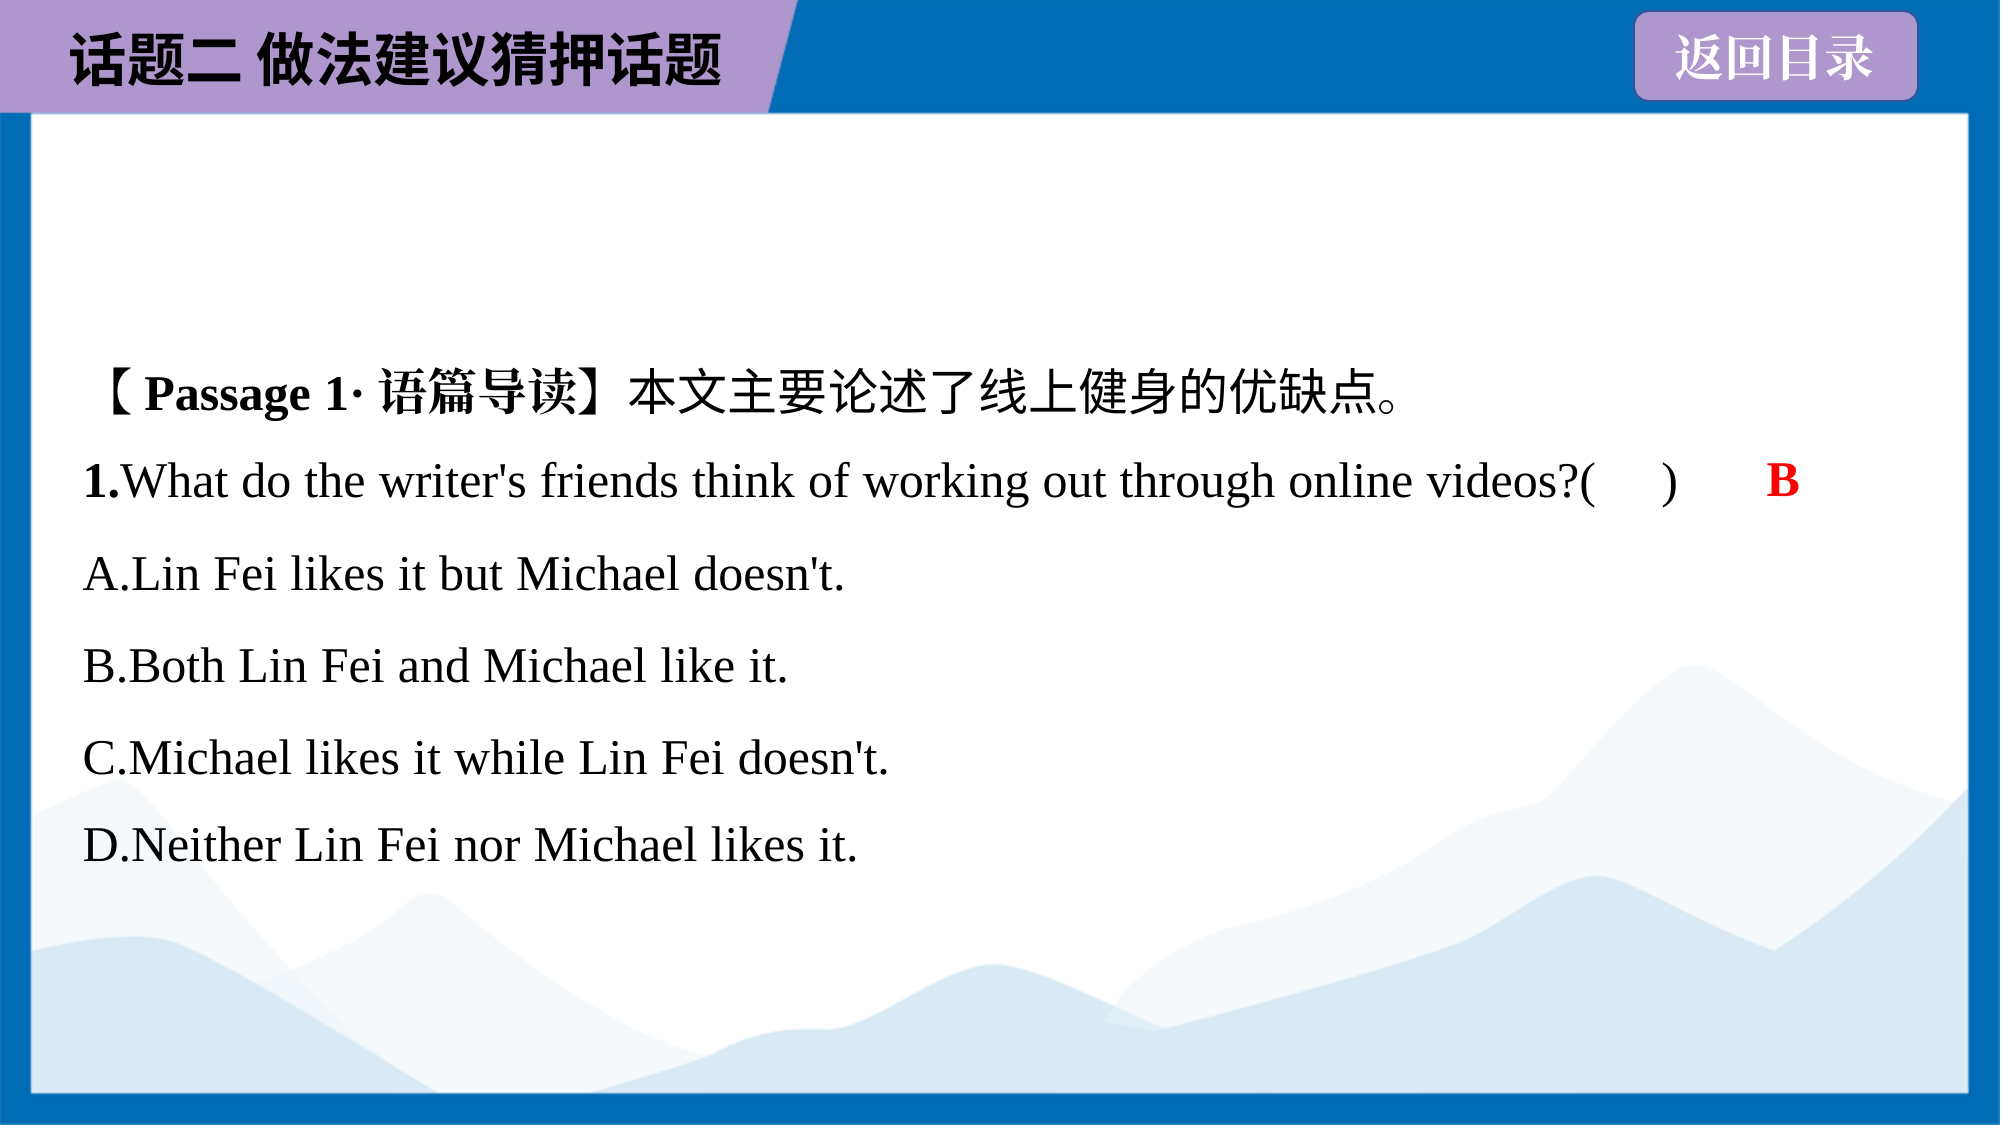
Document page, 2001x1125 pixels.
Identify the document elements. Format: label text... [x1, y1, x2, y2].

picture [0, 0, 2000, 1125]
text_box B [1748, 418, 1818, 497]
text_box 【Passage 1·语篇导读】本文主要论述了线上健身的优缺点。 [82, 332, 1917, 411]
text_box A.Lin Fei likes it but Michael doesn't. B.Both Lin Fei and Michael like it. C.Michael likes it while Lin Fei doesn't. D.Neither Lin Fei nor Michael likes it. [82, 509, 1917, 862]
text_box 1.What do the writer's friends think of working out through online videos?( ) [82, 420, 1917, 499]
